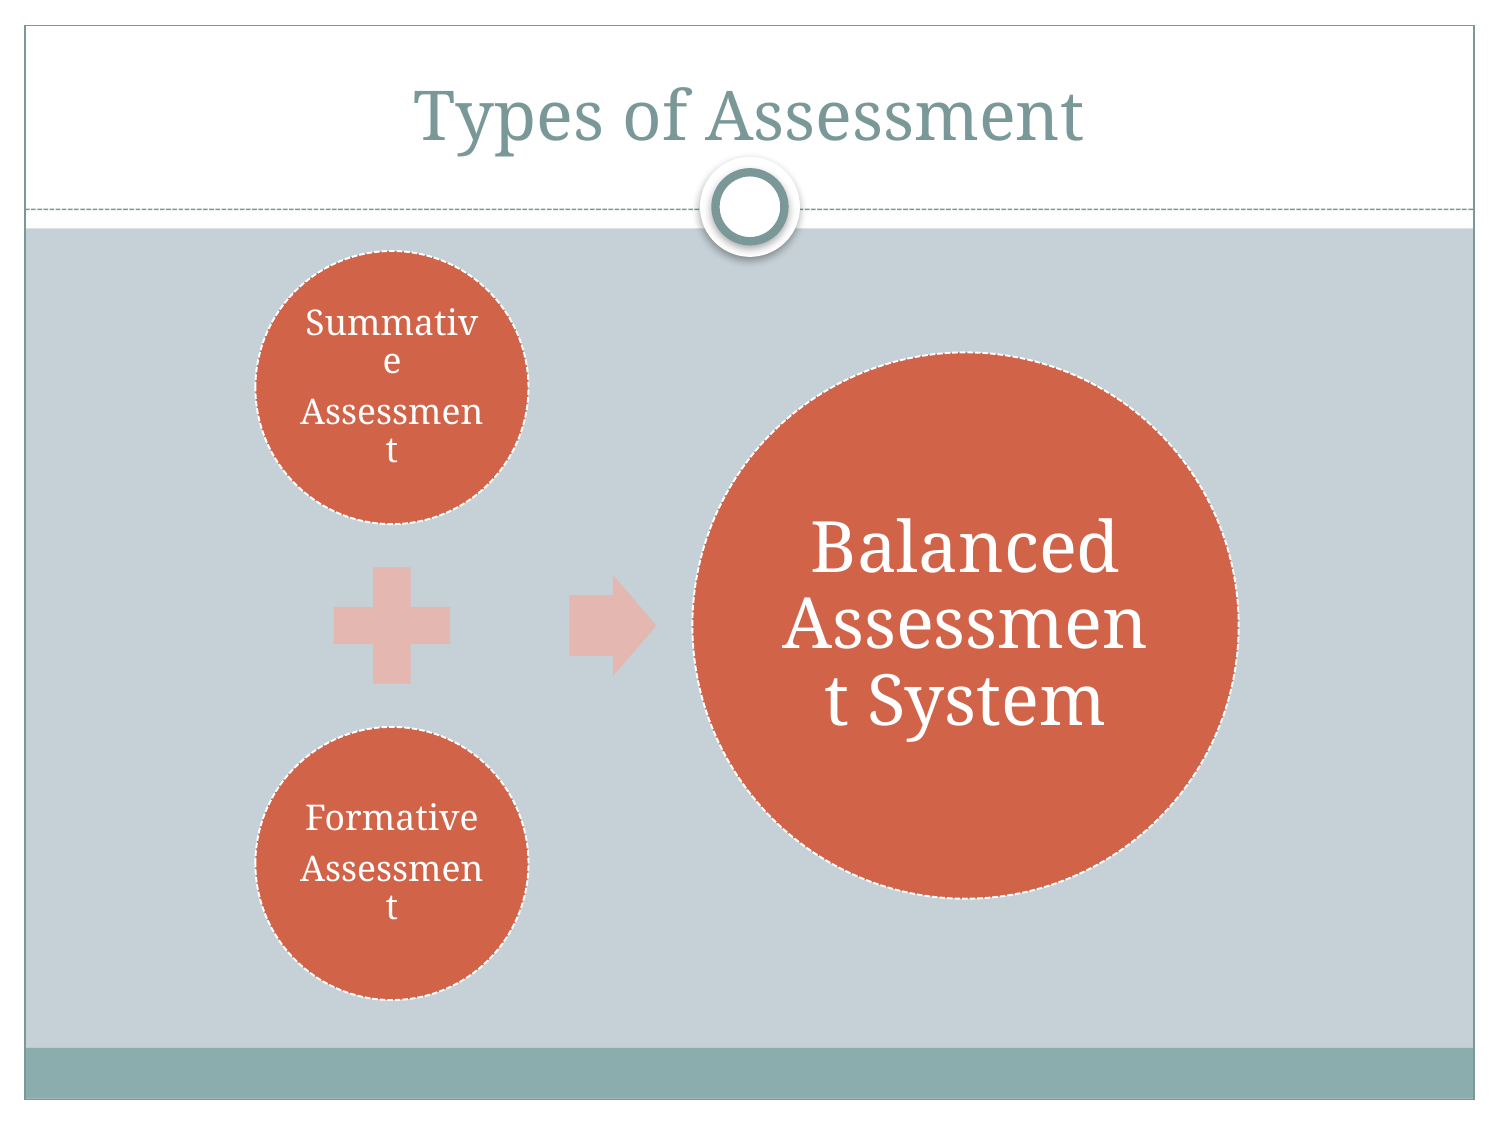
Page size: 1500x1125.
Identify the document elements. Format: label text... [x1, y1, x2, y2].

text_box Balanced Assessment System [691, 351, 1240, 900]
text_box [333, 567, 451, 684]
title Types of Assessment [49, 37, 1450, 162]
text_box [569, 574, 657, 677]
text_box Summative Assessment [254, 250, 530, 526]
text_box Formative Assessment [254, 725, 530, 1001]
